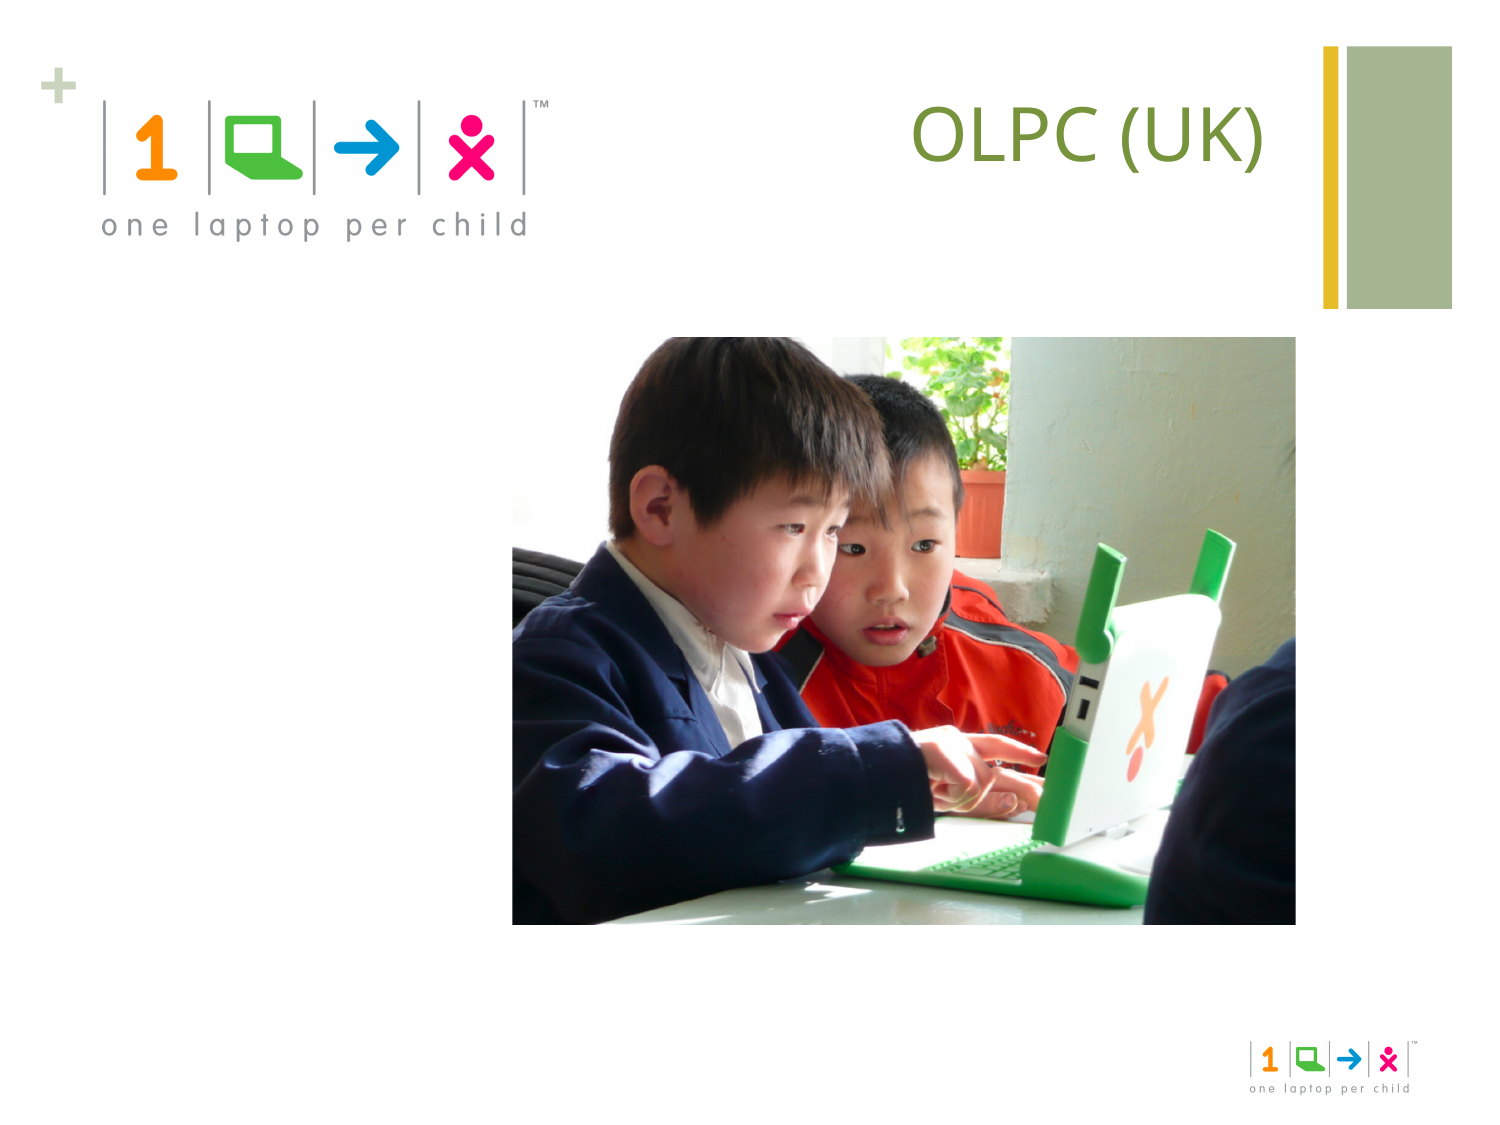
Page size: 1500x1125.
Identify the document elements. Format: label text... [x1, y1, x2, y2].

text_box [81, 78, 569, 263]
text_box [511, 336, 1297, 926]
title OLPC (UK) [812, 79, 1281, 188]
